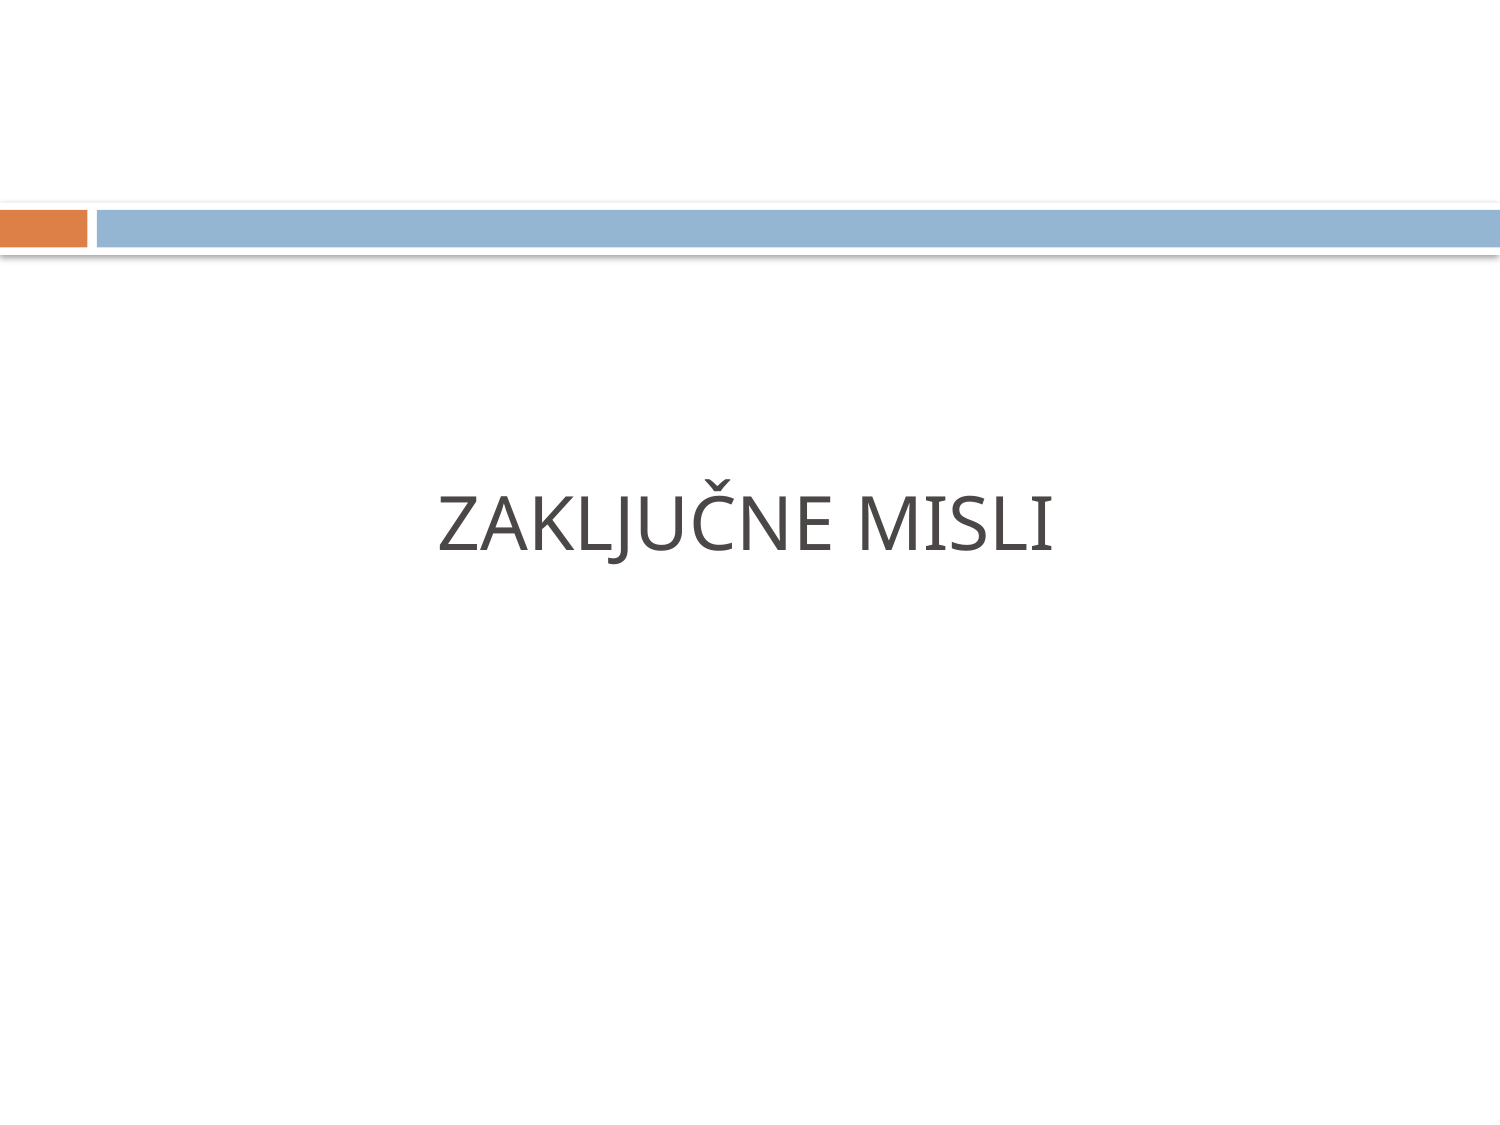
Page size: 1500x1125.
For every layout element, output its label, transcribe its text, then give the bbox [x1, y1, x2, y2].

text_box ZAKLJUČNE MISLI [88, 467, 1405, 573]
